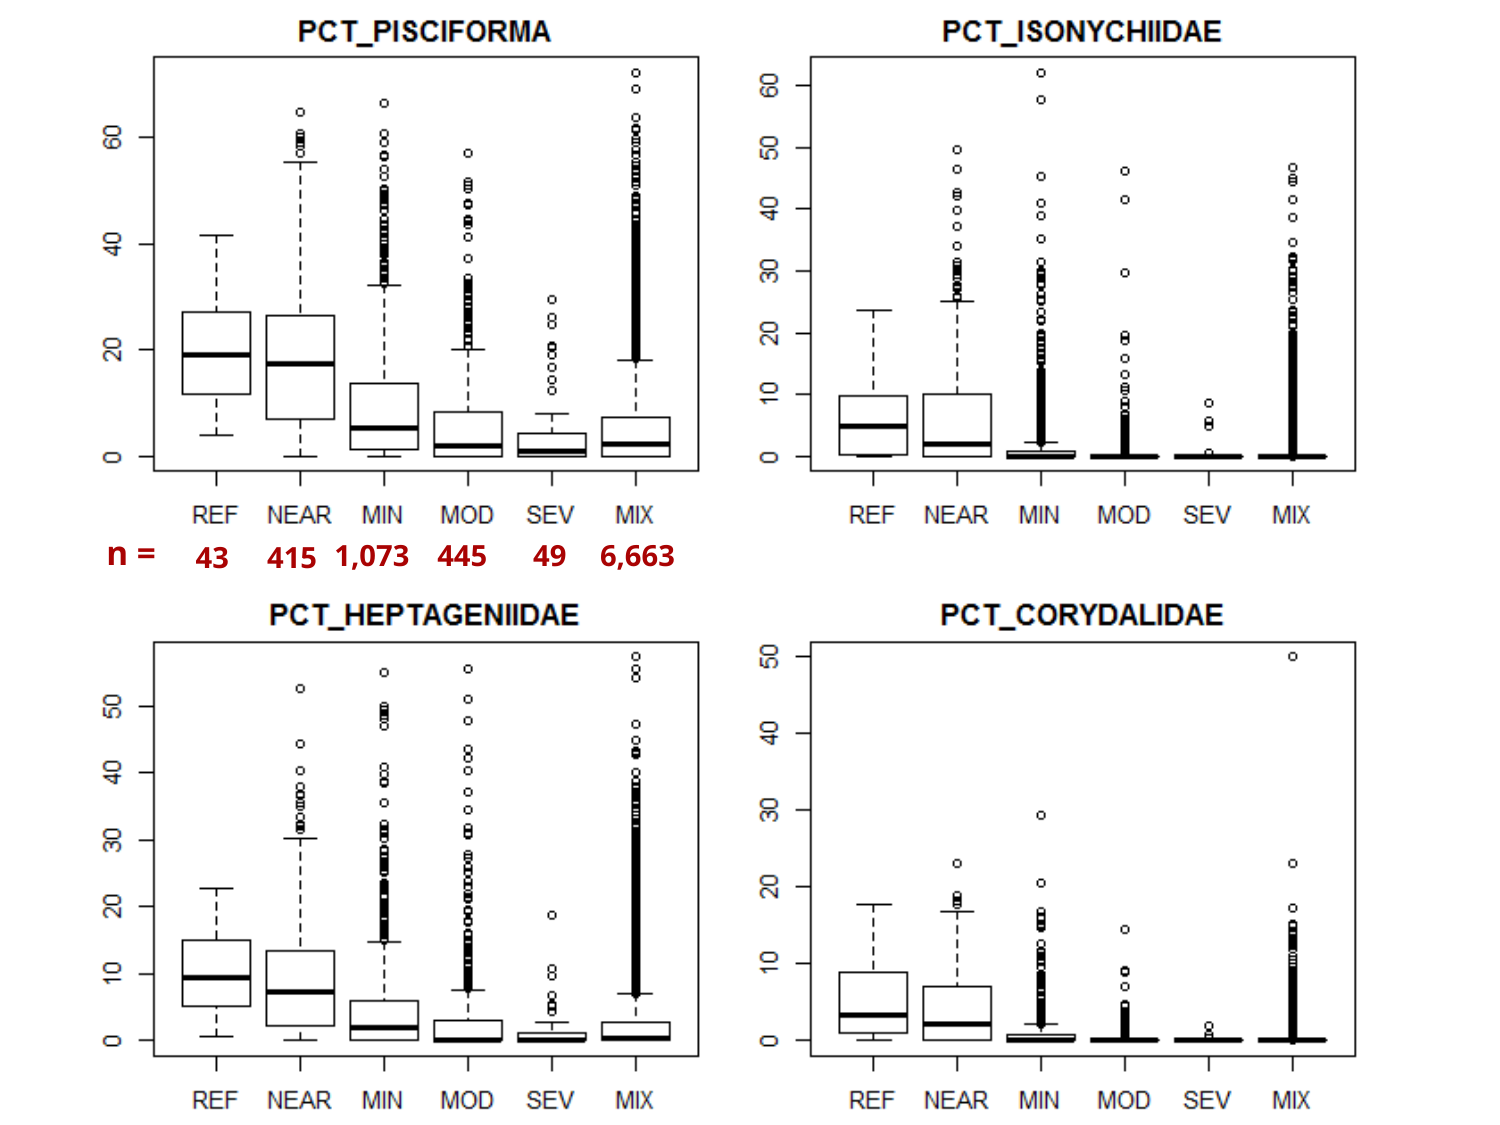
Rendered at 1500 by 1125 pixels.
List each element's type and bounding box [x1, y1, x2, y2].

text_box [87, 524, 701, 583]
picture [41, 5, 1469, 1119]
